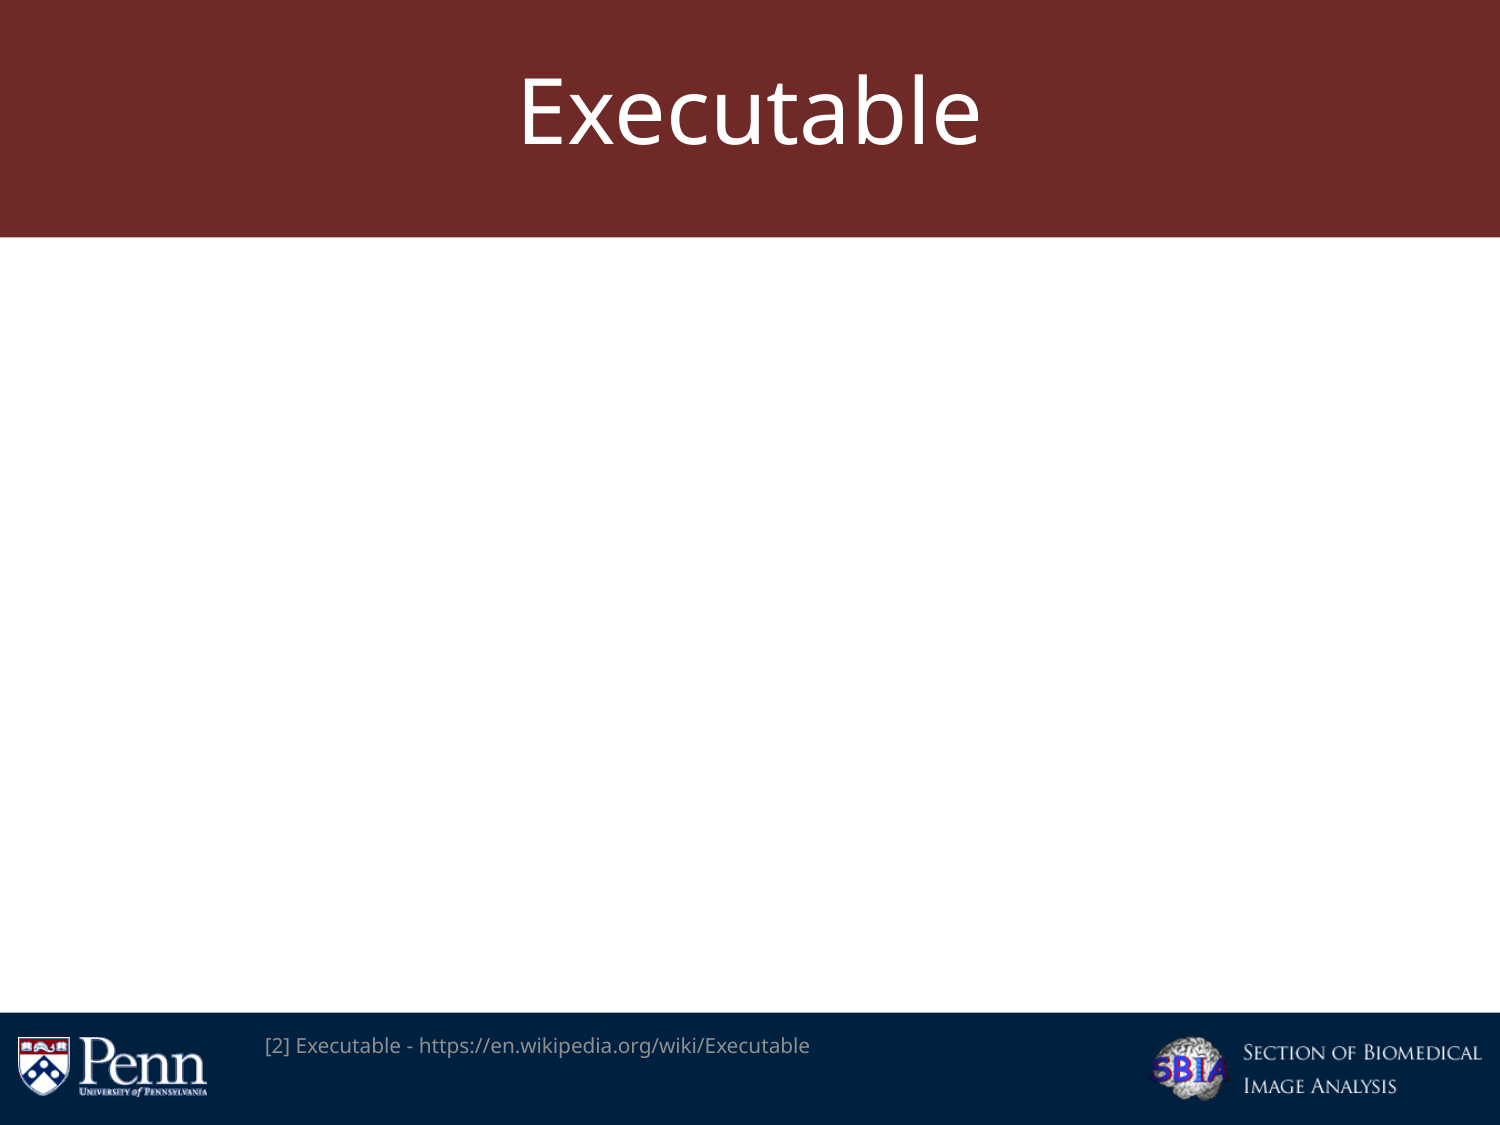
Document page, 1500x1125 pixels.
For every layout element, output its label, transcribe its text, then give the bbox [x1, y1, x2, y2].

picture [18, 1037, 207, 1097]
picture [1149, 1035, 1482, 1102]
title Executable [75, 45, 1425, 238]
footer [2] Executable - https://en.wikipedia.org/wiki/Executable [249, 1025, 1038, 1100]
